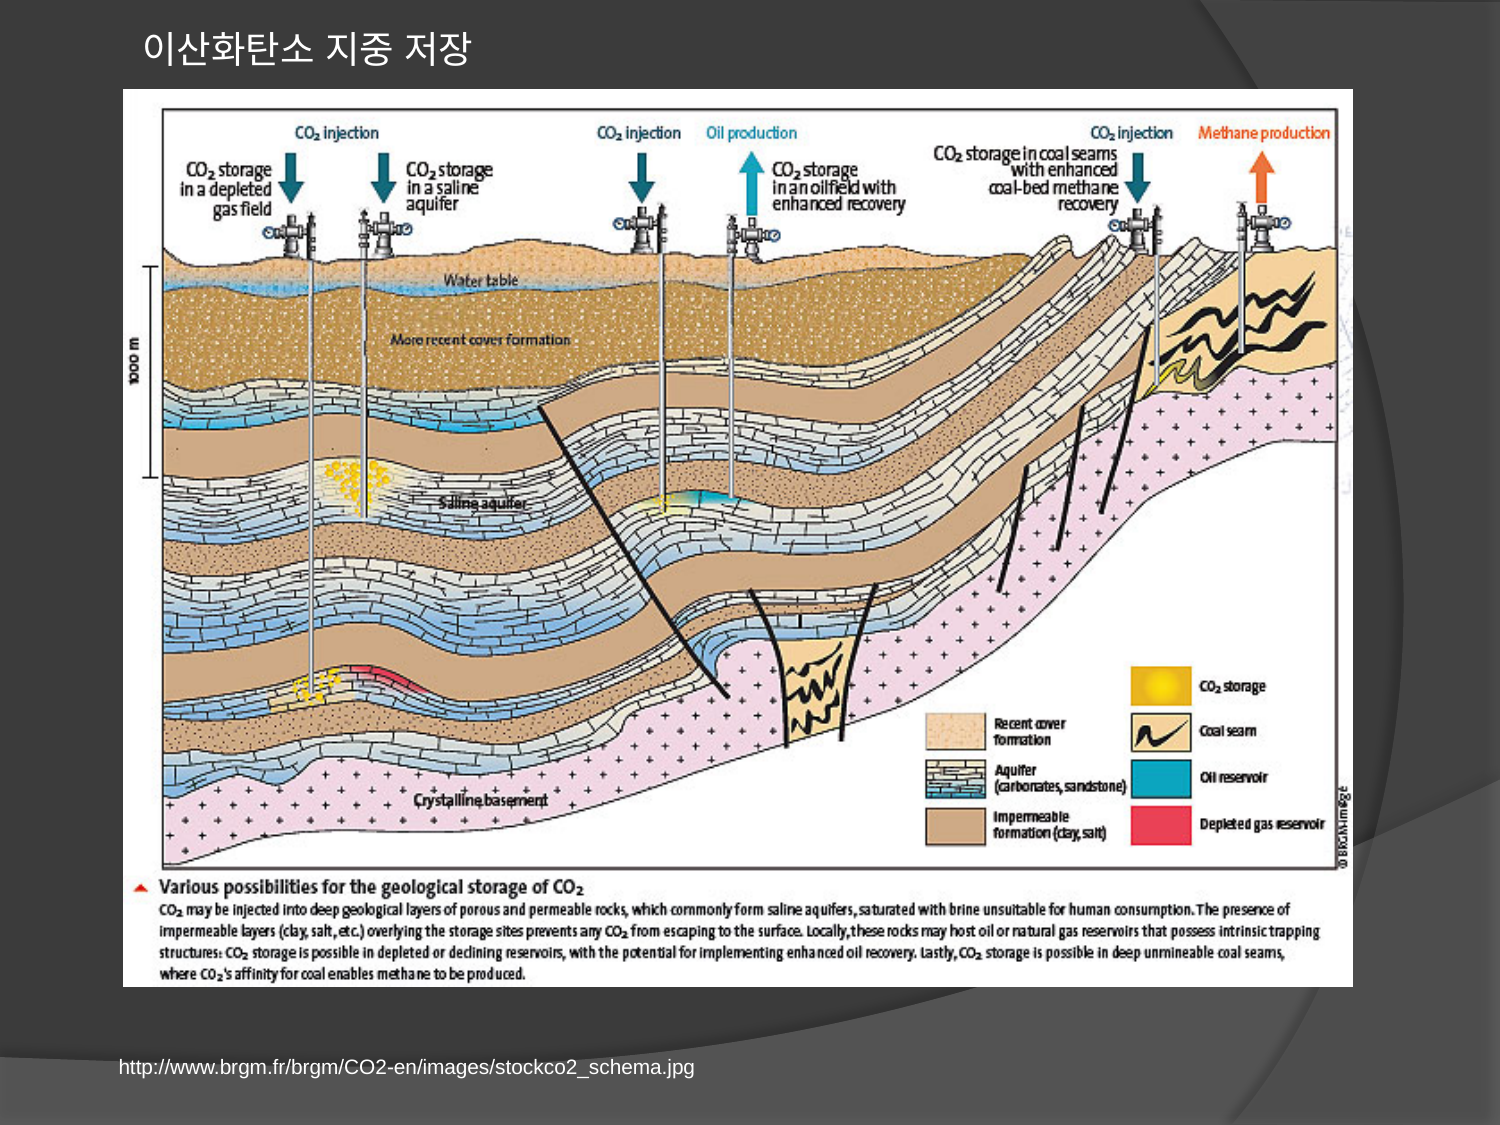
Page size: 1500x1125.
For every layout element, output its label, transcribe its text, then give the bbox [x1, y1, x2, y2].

text_box http://www.brgm.fr/brgm/CO2-en/images/stockco2_schema.jpg [103, 1046, 711, 1087]
picture [123, 89, 1353, 987]
text_box 이산화탄소 지중 저장 [127, 19, 489, 79]
